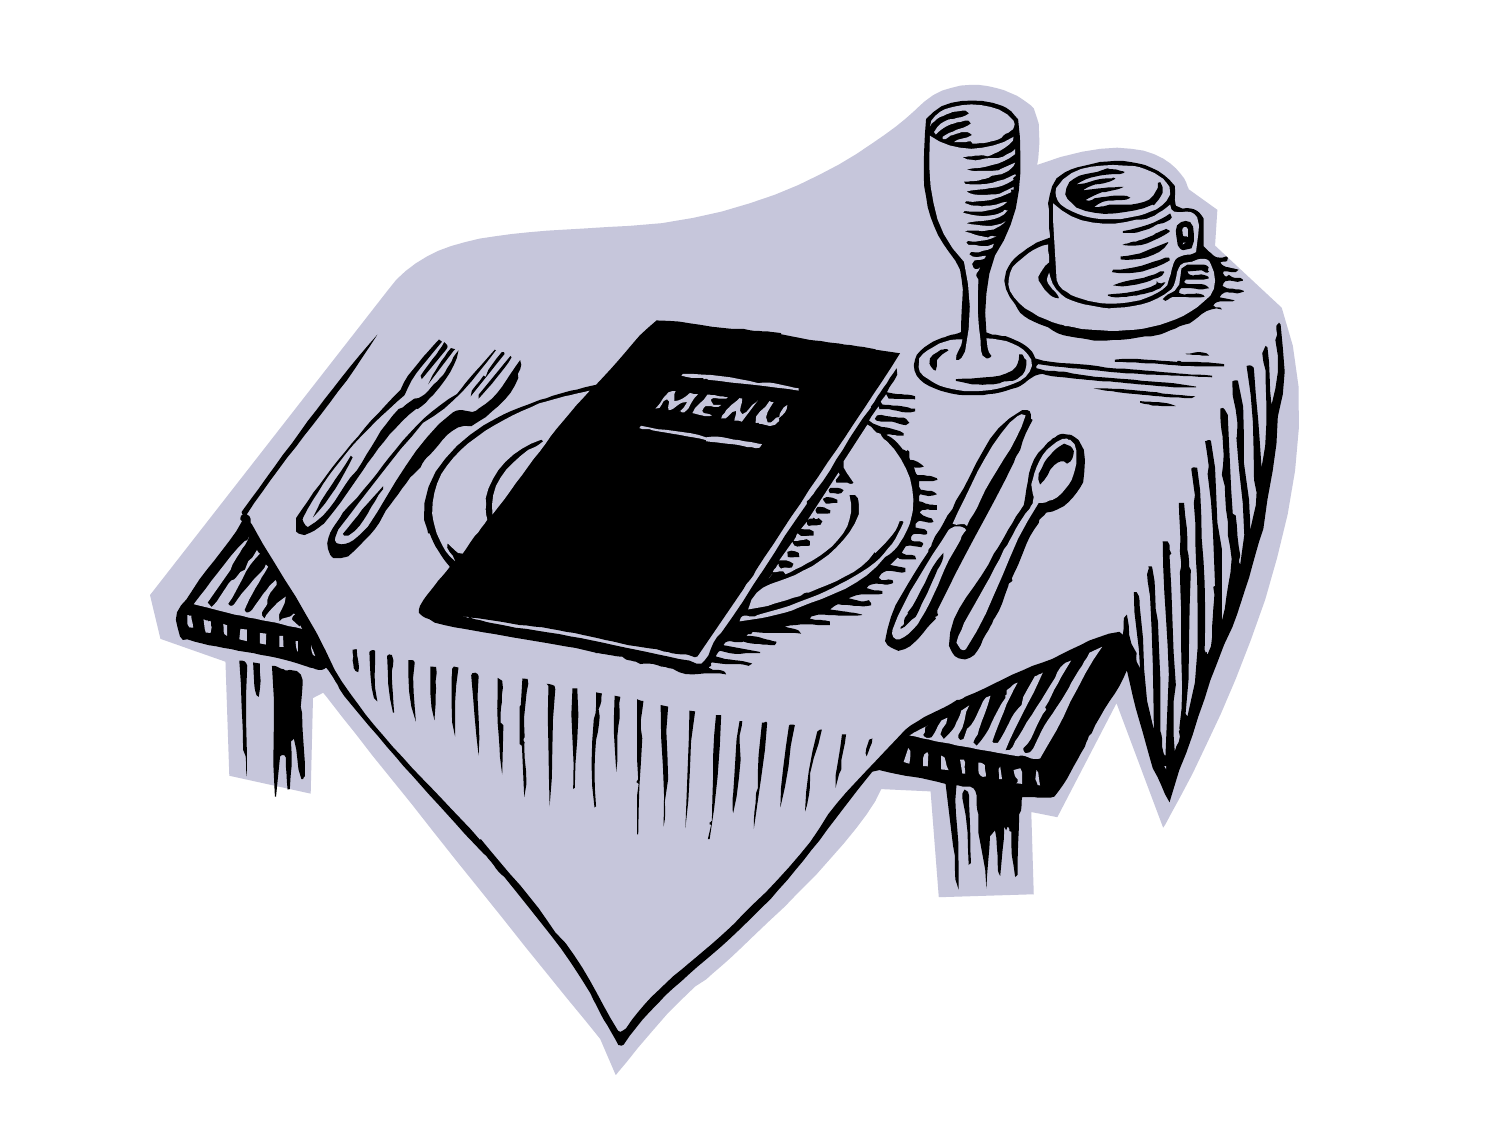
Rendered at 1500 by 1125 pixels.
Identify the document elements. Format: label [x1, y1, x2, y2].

picture [149, 62, 1358, 1076]
